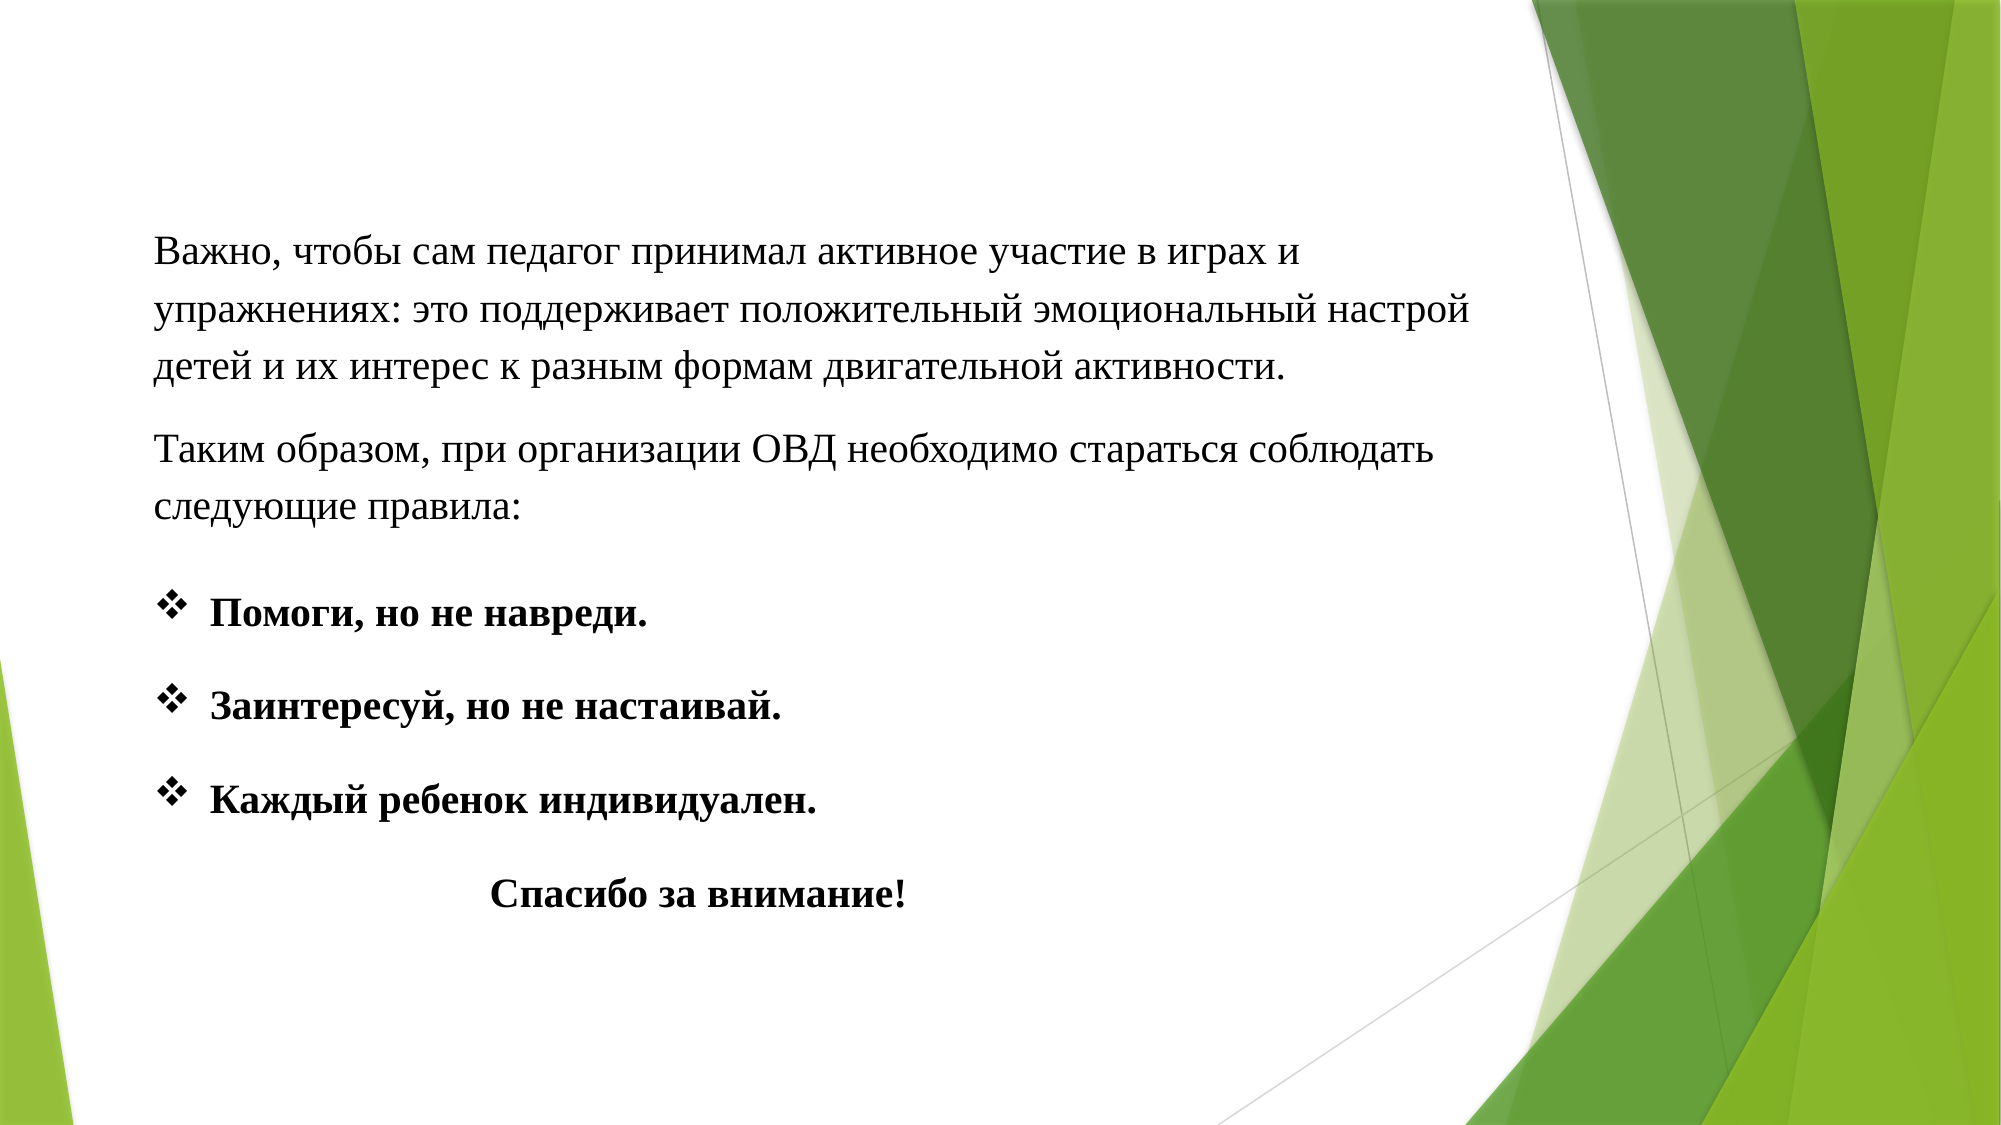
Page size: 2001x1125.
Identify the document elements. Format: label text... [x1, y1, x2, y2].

text_box Важно, чтобы сам педагог принимал активное участие в играх и упражнениях: это поддерживает положительный эмоциональный настрой детей и их интерес к разным формам двигательной активности. Таким образом, при организации ОВД необходимо стараться соблюдать следующие правила: Помоги, но не навреди. Заинтересуй, но не настаивай. Каждый ребенок индивидуален. Спасибо за внимание! [138, 208, 1532, 924]
